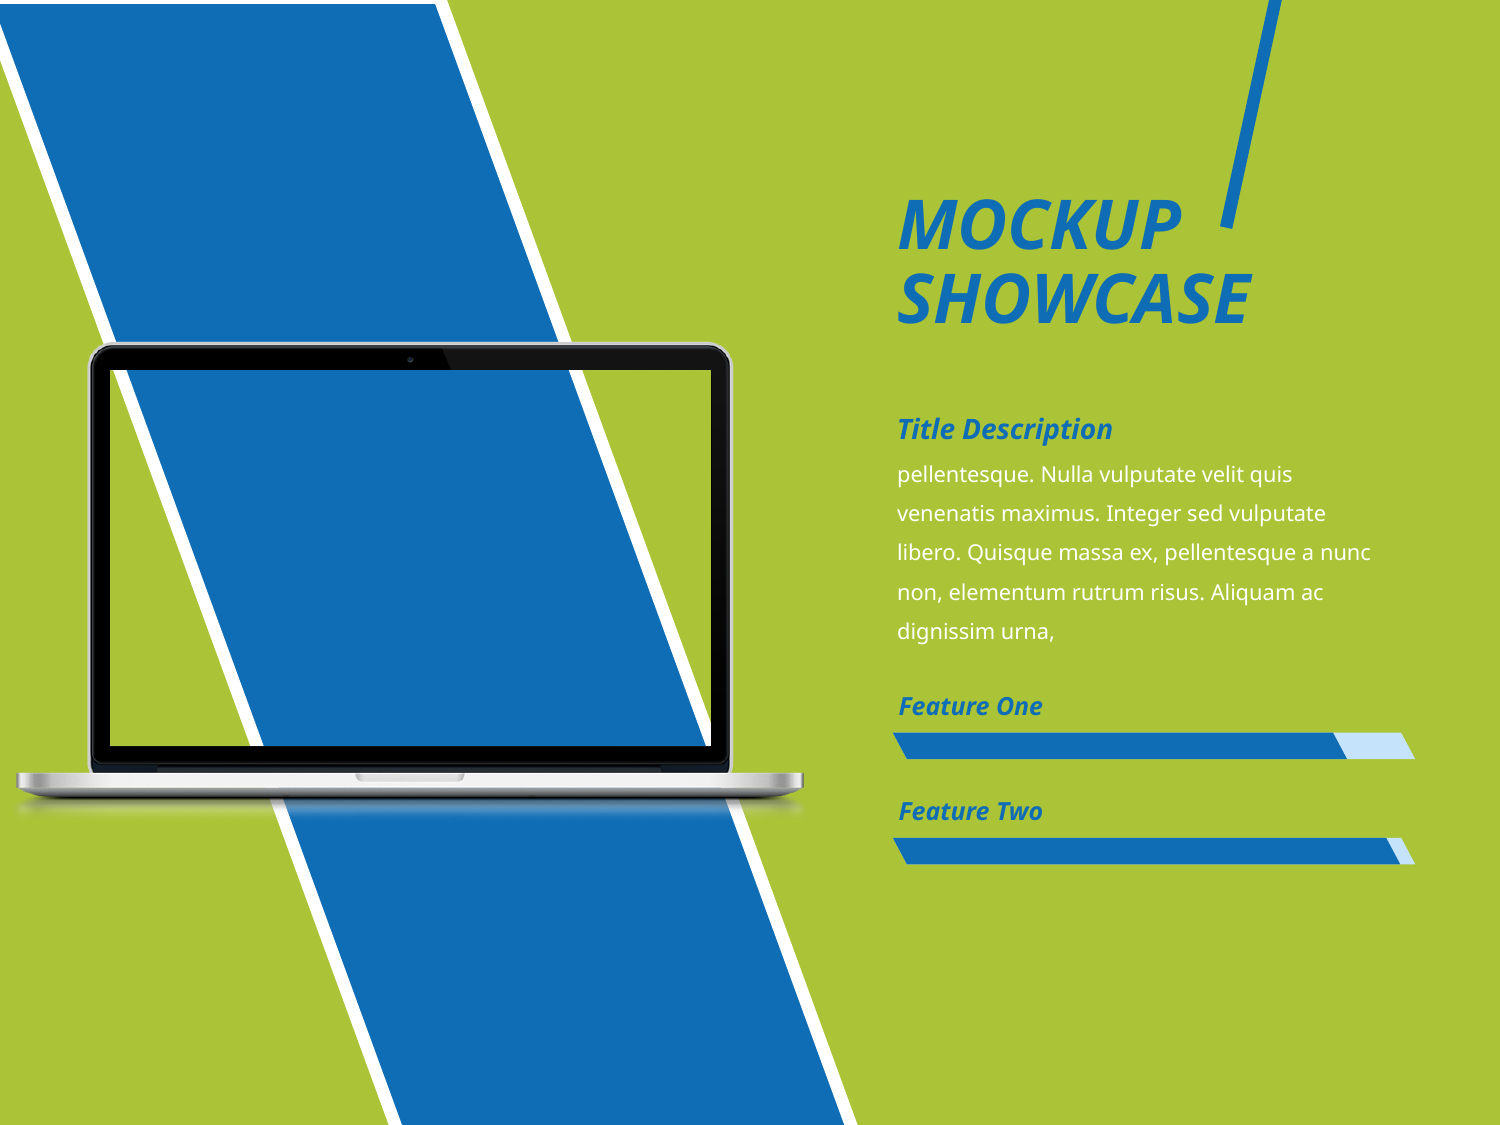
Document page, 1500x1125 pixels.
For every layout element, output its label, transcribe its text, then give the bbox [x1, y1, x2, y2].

text_box [0, 0, 566, 341]
text_box [891, 731, 1349, 761]
title MOCKUP SHOWCASE [882, 109, 1500, 420]
text_box [1387, 836, 1417, 866]
text_box Feature Two [883, 788, 1103, 833]
text_box [1334, 731, 1417, 761]
text_box [891, 836, 1402, 866]
picture [9, 341, 810, 825]
text_box [284, 825, 853, 1125]
text_box Title Description [882, 404, 1161, 439]
text_box Feature One [883, 682, 1103, 728]
text_box pellentesque. Nulla vulputate velit quis venenatis maximus. Integer sed vulputate libero. Quisque massa ex, pellentesque a nunc non, elementum rutrum risus. Aliquam ac dignissim urna, [882, 439, 1394, 652]
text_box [1226, 0, 1281, 228]
